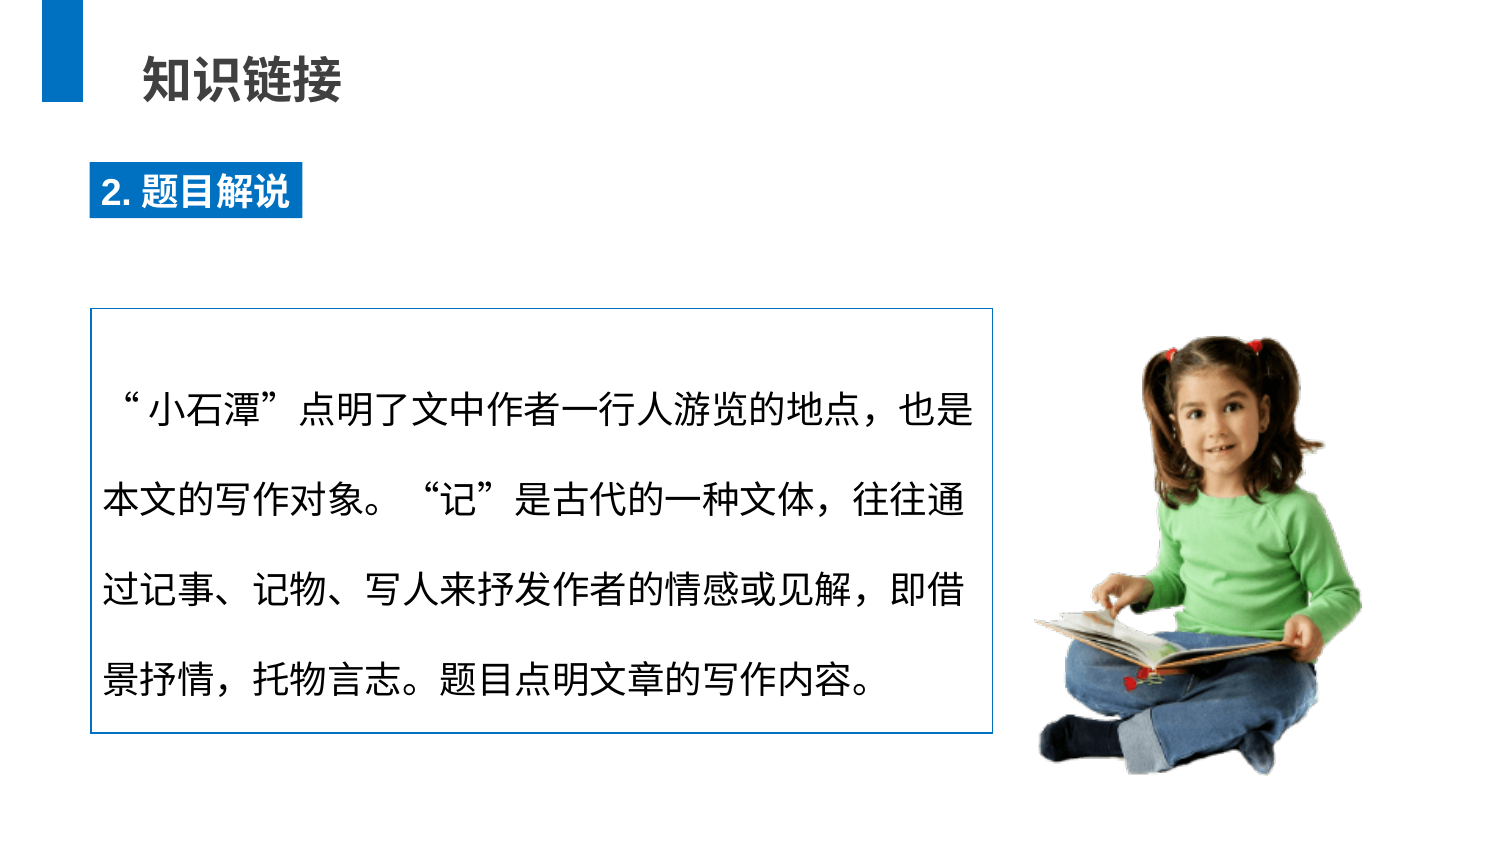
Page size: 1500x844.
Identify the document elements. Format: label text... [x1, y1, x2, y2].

text_box “小石潭”点明了文中作者一行人游览的地点，也是本文的写作对象。“记”是古代的一种文体，往往通过记事、记物、写人来抒发作者的情感或见解，即借景抒情，托物言志。题目点明文章的写作内容。 [91, 308, 993, 733]
text_box 2.题目解说 [89, 162, 303, 219]
picture [1033, 335, 1362, 777]
text_box [42, 0, 83, 102]
text_box 知识链接 [107, 42, 485, 114]
